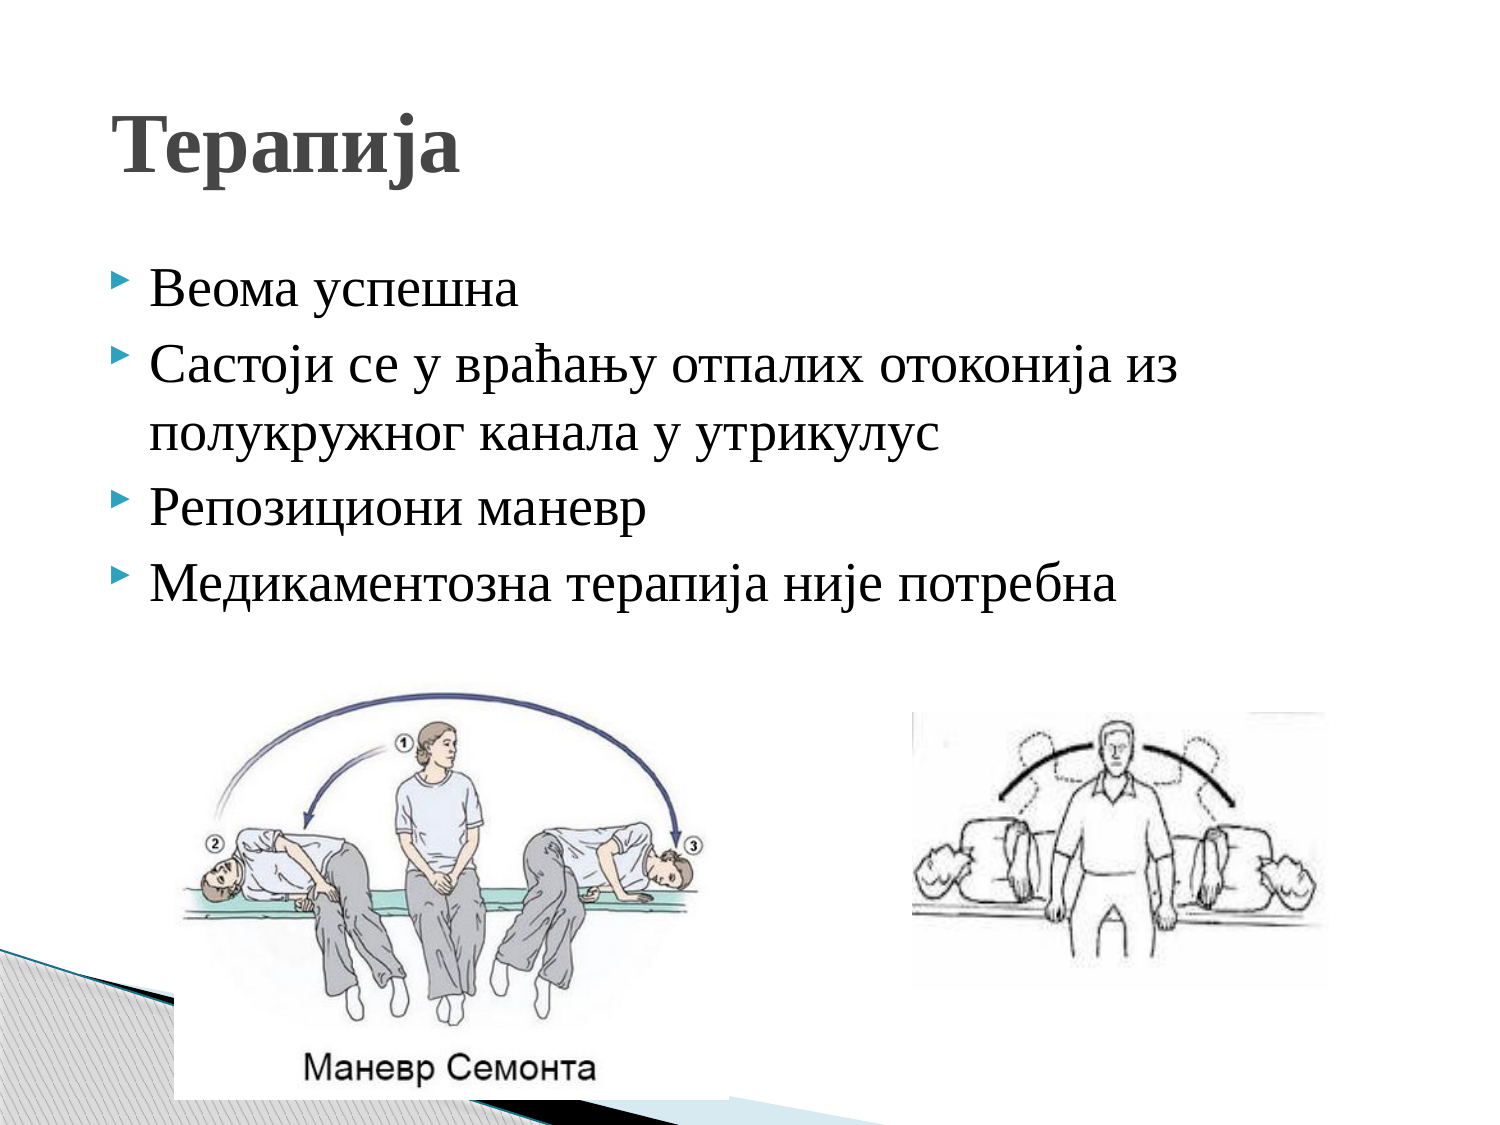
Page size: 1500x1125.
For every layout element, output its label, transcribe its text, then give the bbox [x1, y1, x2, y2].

picture [912, 712, 1329, 990]
list Веома успешна Састоји се у враћању отпалих отоконија из полукружног канала у утрикулус Репозициони маневр Медикаментозна терапија није потребна [74, 242, 1426, 986]
title Терапија [75, 45, 1425, 233]
picture [174, 681, 729, 1101]
